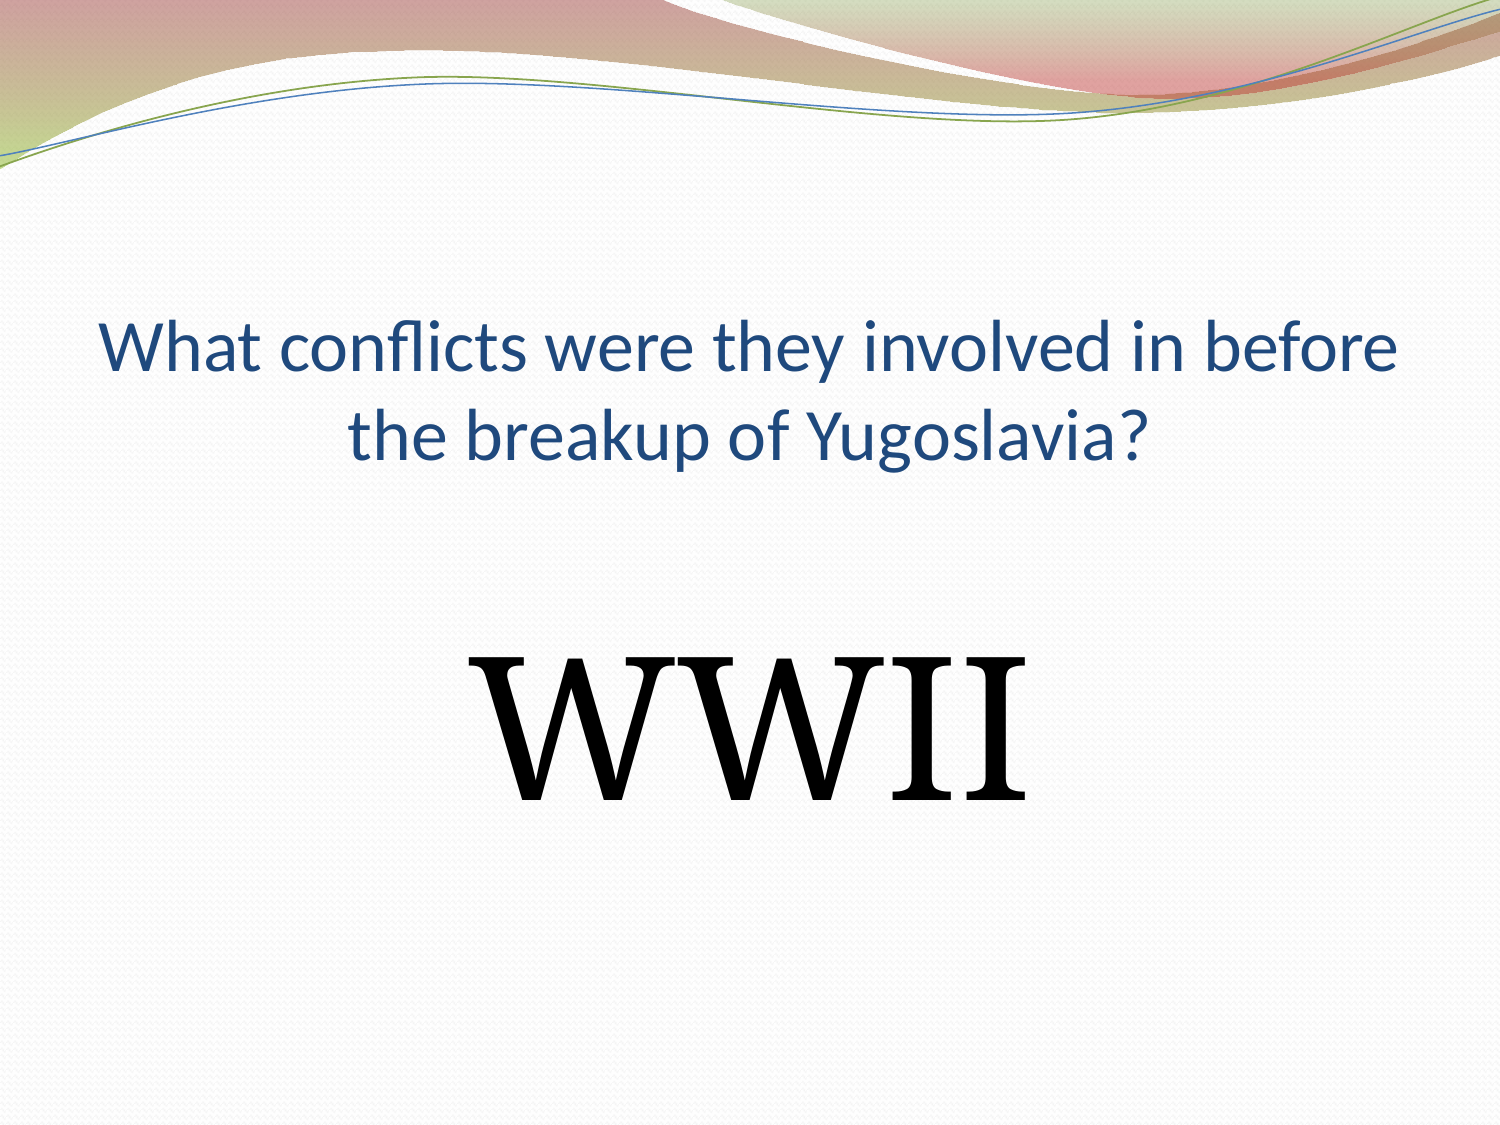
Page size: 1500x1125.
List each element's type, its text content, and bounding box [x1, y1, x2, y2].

list WWII [75, 592, 1425, 863]
title What conflicts were they involved in before the breakup of Yugoslavia? [75, 287, 1425, 475]
